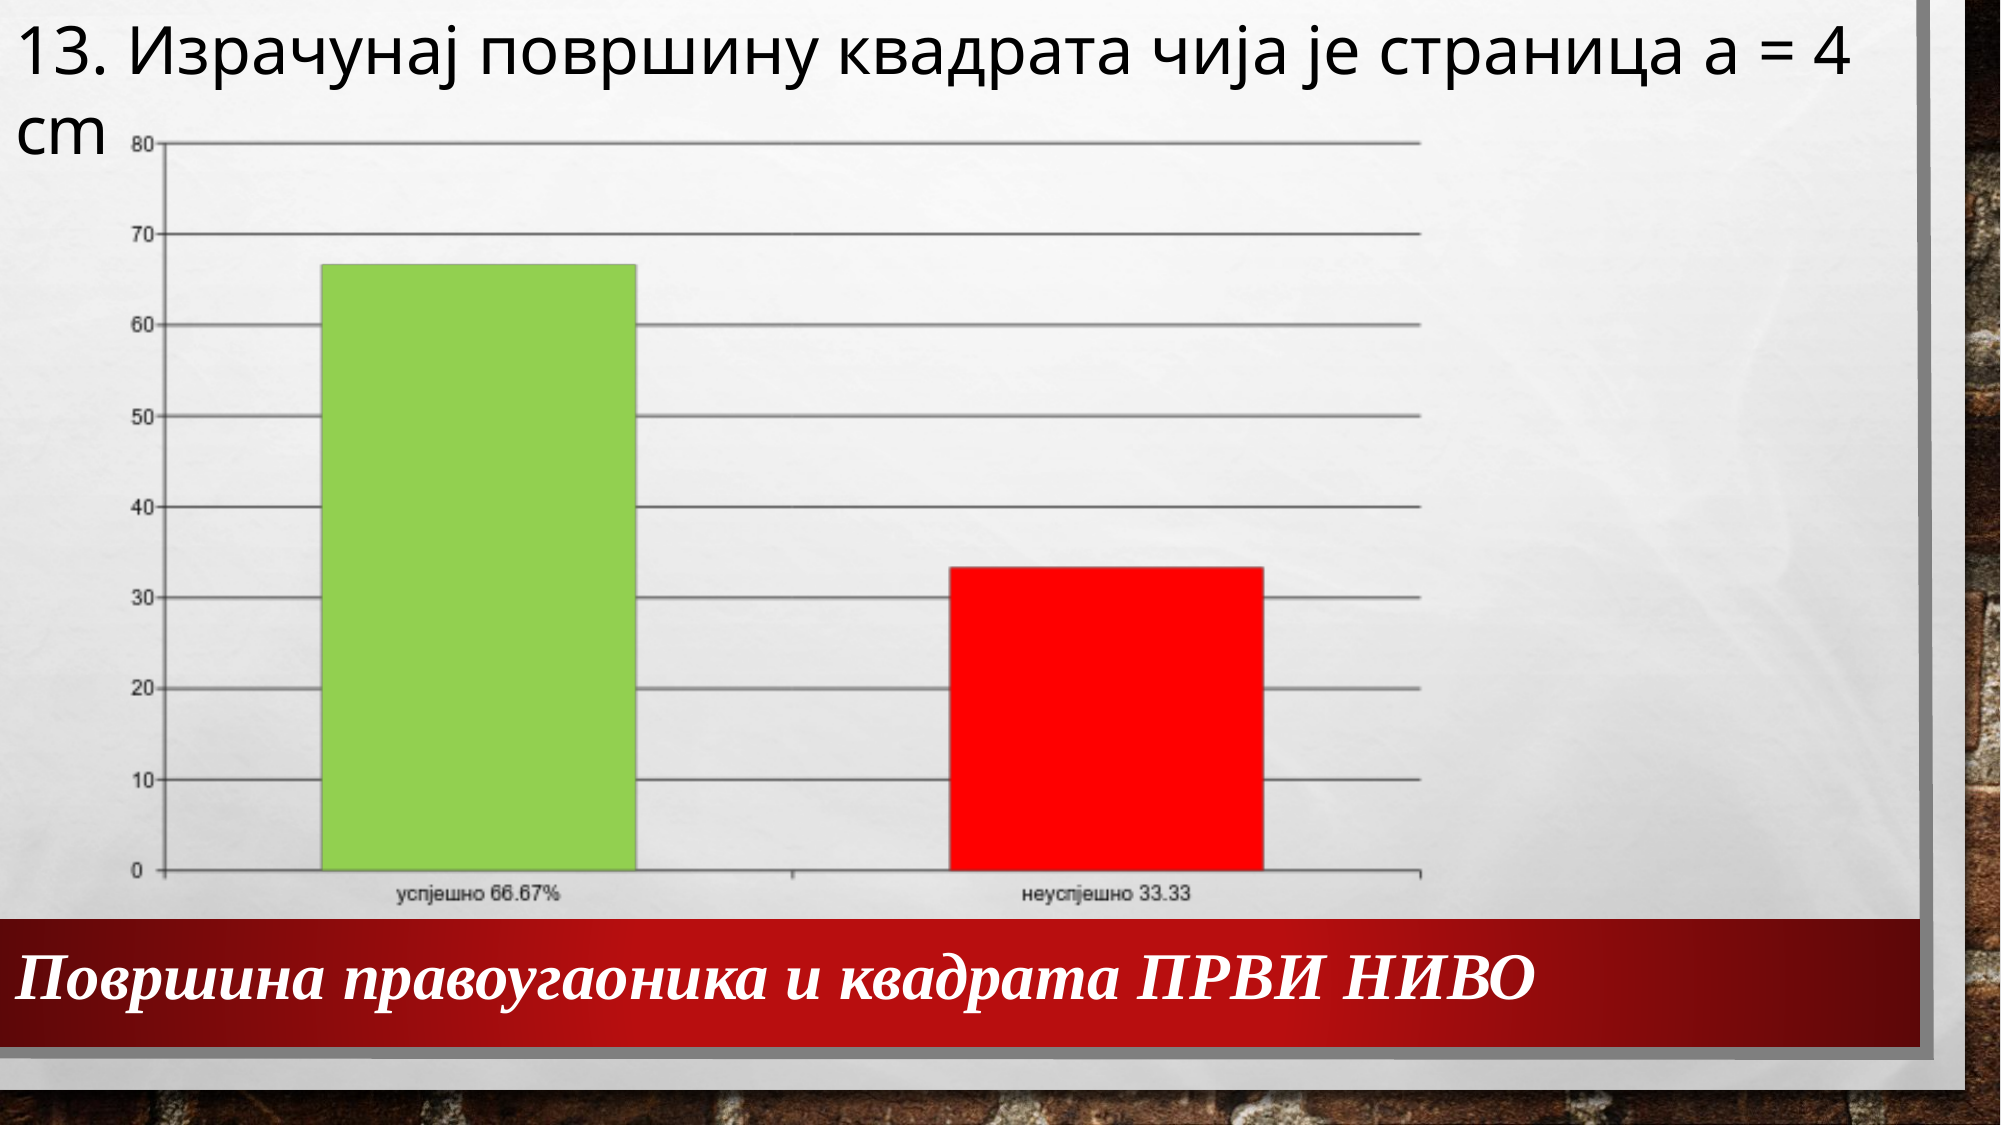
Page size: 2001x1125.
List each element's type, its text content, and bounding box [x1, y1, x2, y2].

text_box Површина правоугаоника и квадрата ПРВИ НИВО [0, 924, 1900, 1021]
title 13. Израчунај површину квадрата чија је страница а = 4 cm [0, 0, 1875, 175]
picture [0, 0, 2001, 1125]
picture [0, 0, 1921, 1048]
